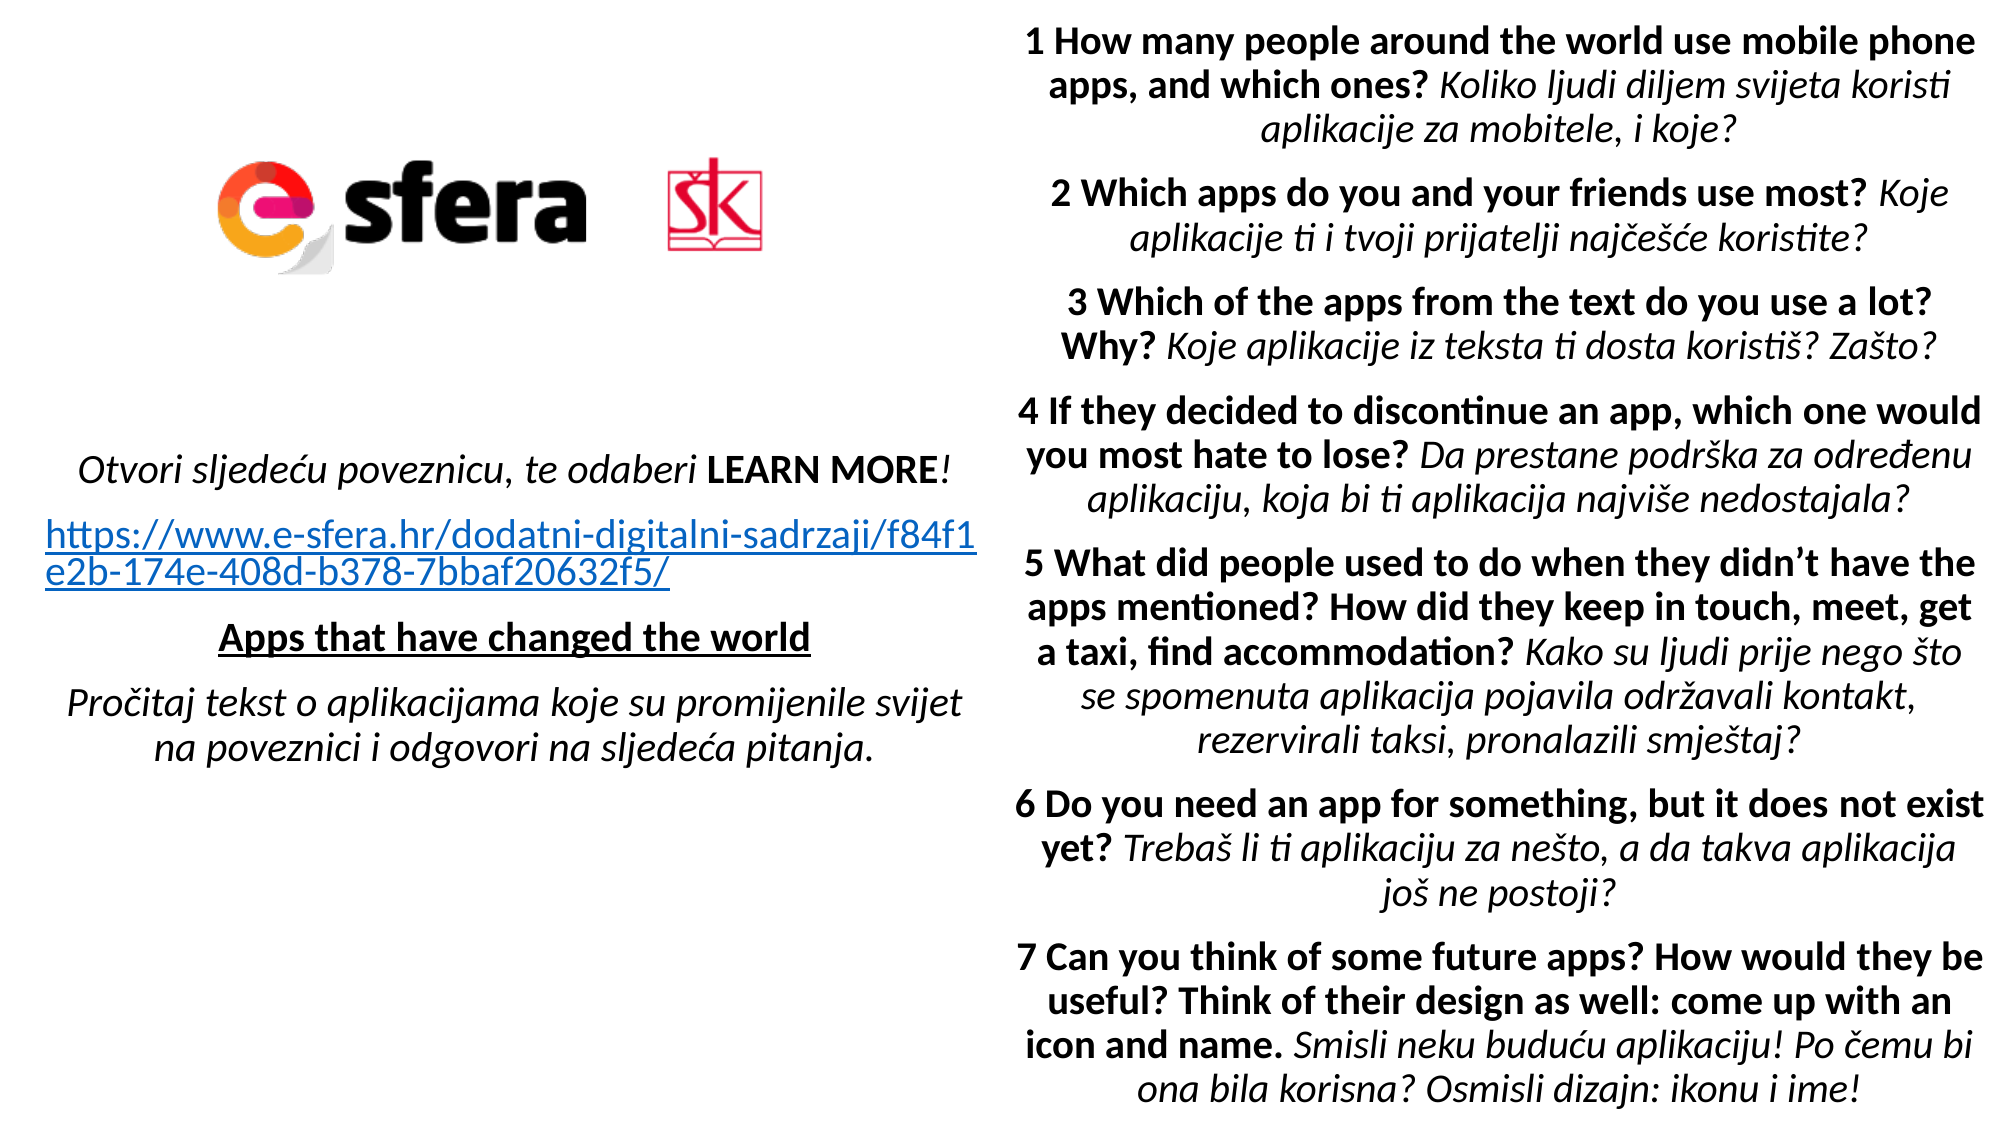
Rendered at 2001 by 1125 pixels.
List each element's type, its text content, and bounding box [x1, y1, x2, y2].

text_box Otvori sljedeću poveznicu, te odaberi LEARN MORE! https://www.e-sfera.hr/dodatni-digitalni-sadrzaji/f84f1e2b-174e-408d-b378-7bbaf20632f5/ Apps that have changed the world Pročitaj tekst o aplikacijama koje su promijenile svijet na poveznici i odgovori na sljedeća pitanja. [30, 439, 999, 1025]
text_box 1 How many people around the world use mobile phone apps, and which ones? Koliko ljudi diljem svijeta koristi aplikacije za mobitele, i koje? 2 Which apps do you and your friends use most? Koje aplikacije ti i tvoji prijatelji najčešće koristite? 3 Which of the apps from the text do you use a lot? Why? Koje aplikacije iz teksta ti dosta koristiš? Zašto? 4 If they decided to discontinue an app, which one would you most hate to lose? Da prestane podrška za određenu aplikaciju, koja bi ti aplikacija najviše nedostajala? 5 What did people used to do when they didn’t have the apps mentioned? How did they keep in touch, meet, get a taxi, find accommodation? Kako su ljudi prije nego što se spomenuta aplikacija pojavila održavali kontakt, rezervirali taksi, pronalazili smještaj? 6 Do you need an app for something, but it does not exist yet? Trebaš li ti aplikaciju za nešto, a da takva aplikacija još ne postoji? 7 Can you think of some future apps? How would they be useful? Think of their design as well: come up with an icon and name. Smisli neku buduću aplikaciju! Po čemu bi ona bila korisna? Osmisli dizajn: ikonu i ime! [999, 5, 2000, 1125]
picture [184, 60, 810, 374]
